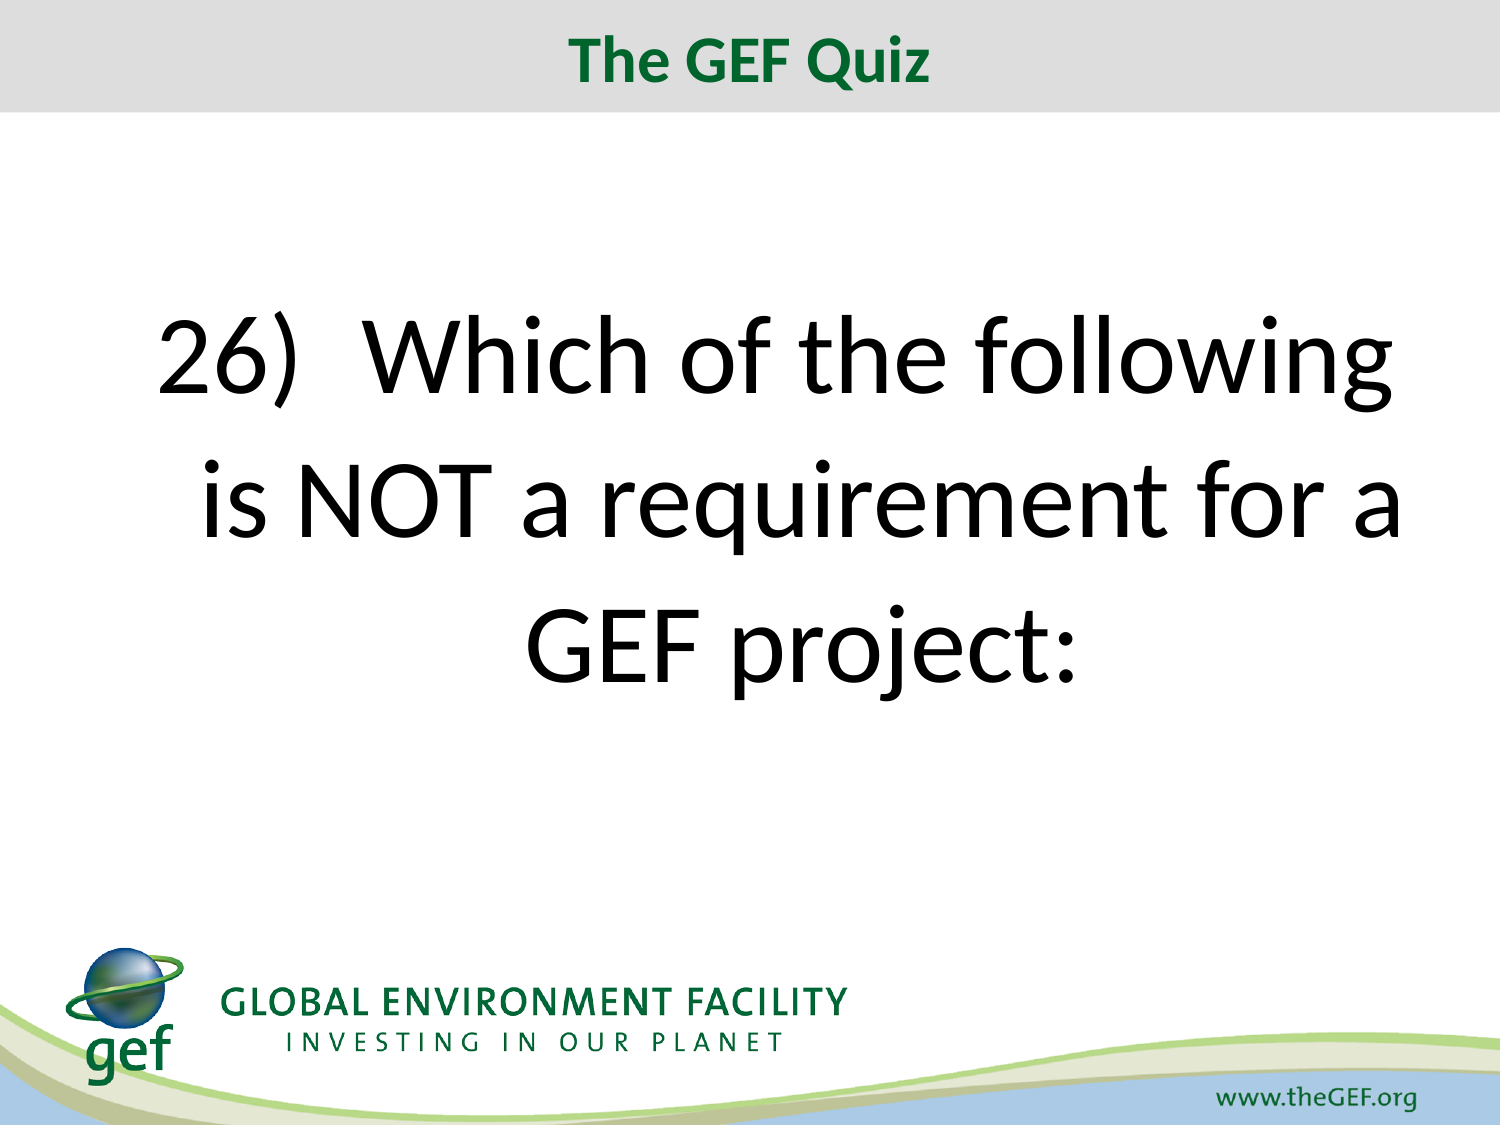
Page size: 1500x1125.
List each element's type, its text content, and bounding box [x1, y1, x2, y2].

text_box The GEF Quiz [0, 0, 1500, 113]
title 26) Which of the following is NOT a requirement for a GEF project: [100, 148, 1451, 918]
picture [0, 920, 1500, 1125]
